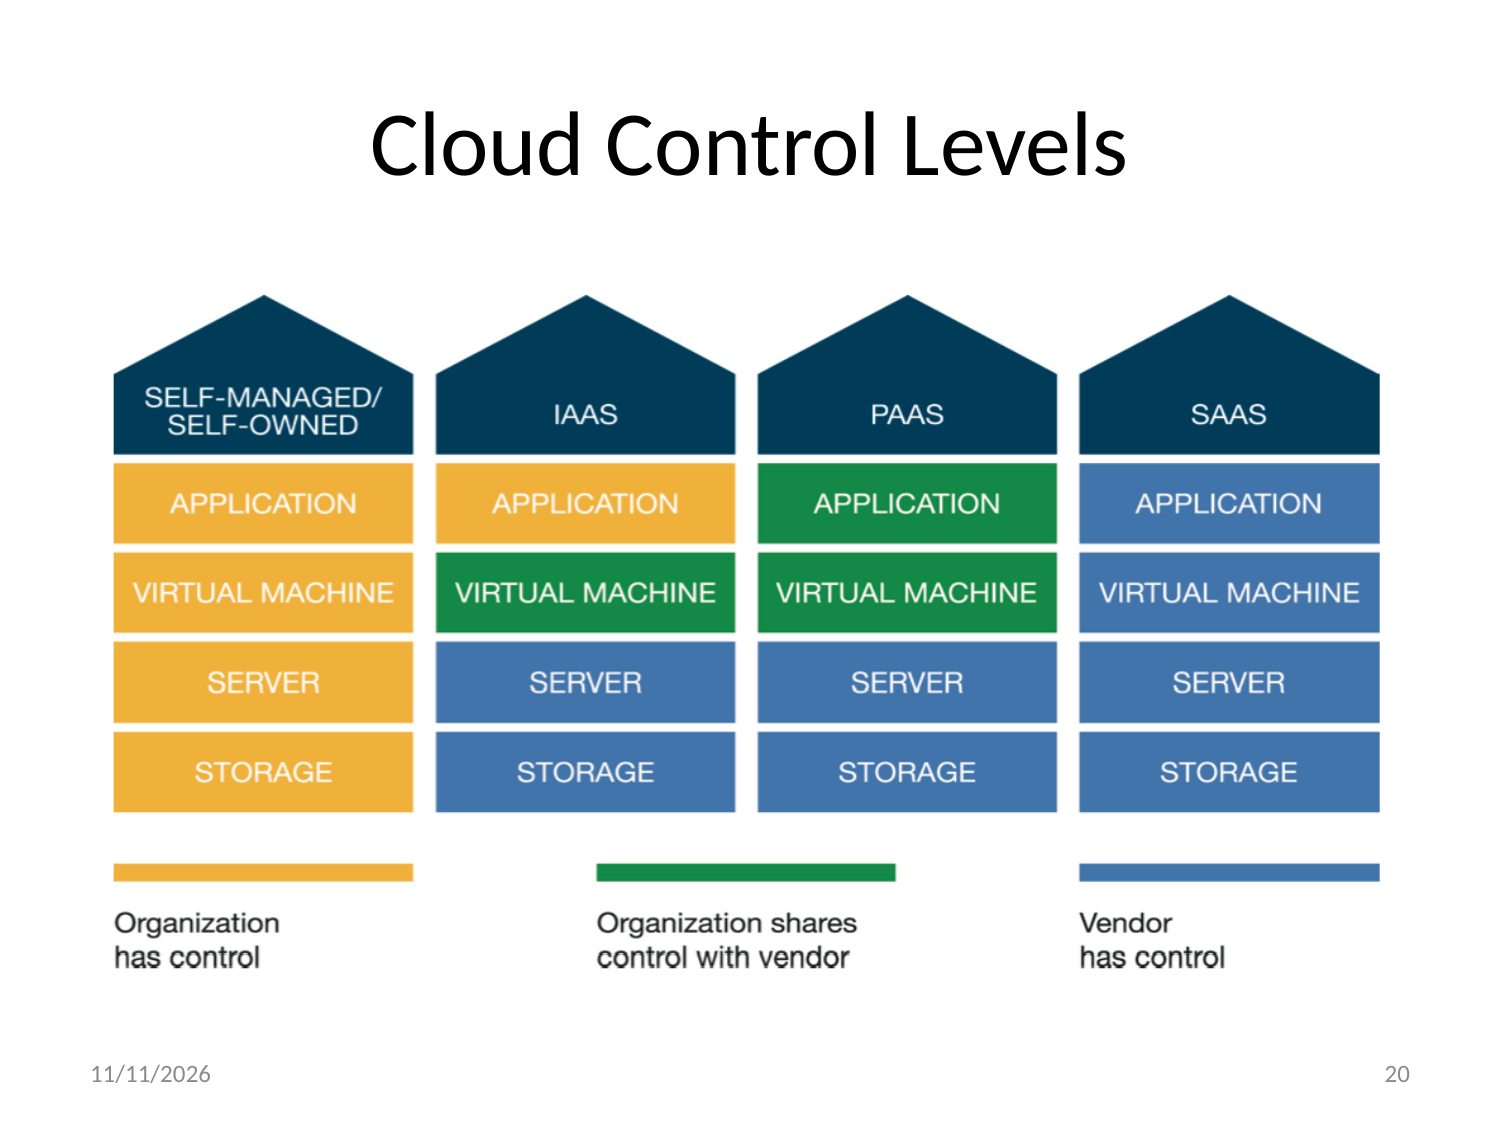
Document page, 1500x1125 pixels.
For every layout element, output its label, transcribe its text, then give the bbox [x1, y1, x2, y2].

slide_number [75, 1042, 425, 1103]
slide_number 20 [1074, 1042, 1425, 1103]
title Cloud Control Levels [75, 45, 1425, 233]
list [74, 262, 1426, 1006]
